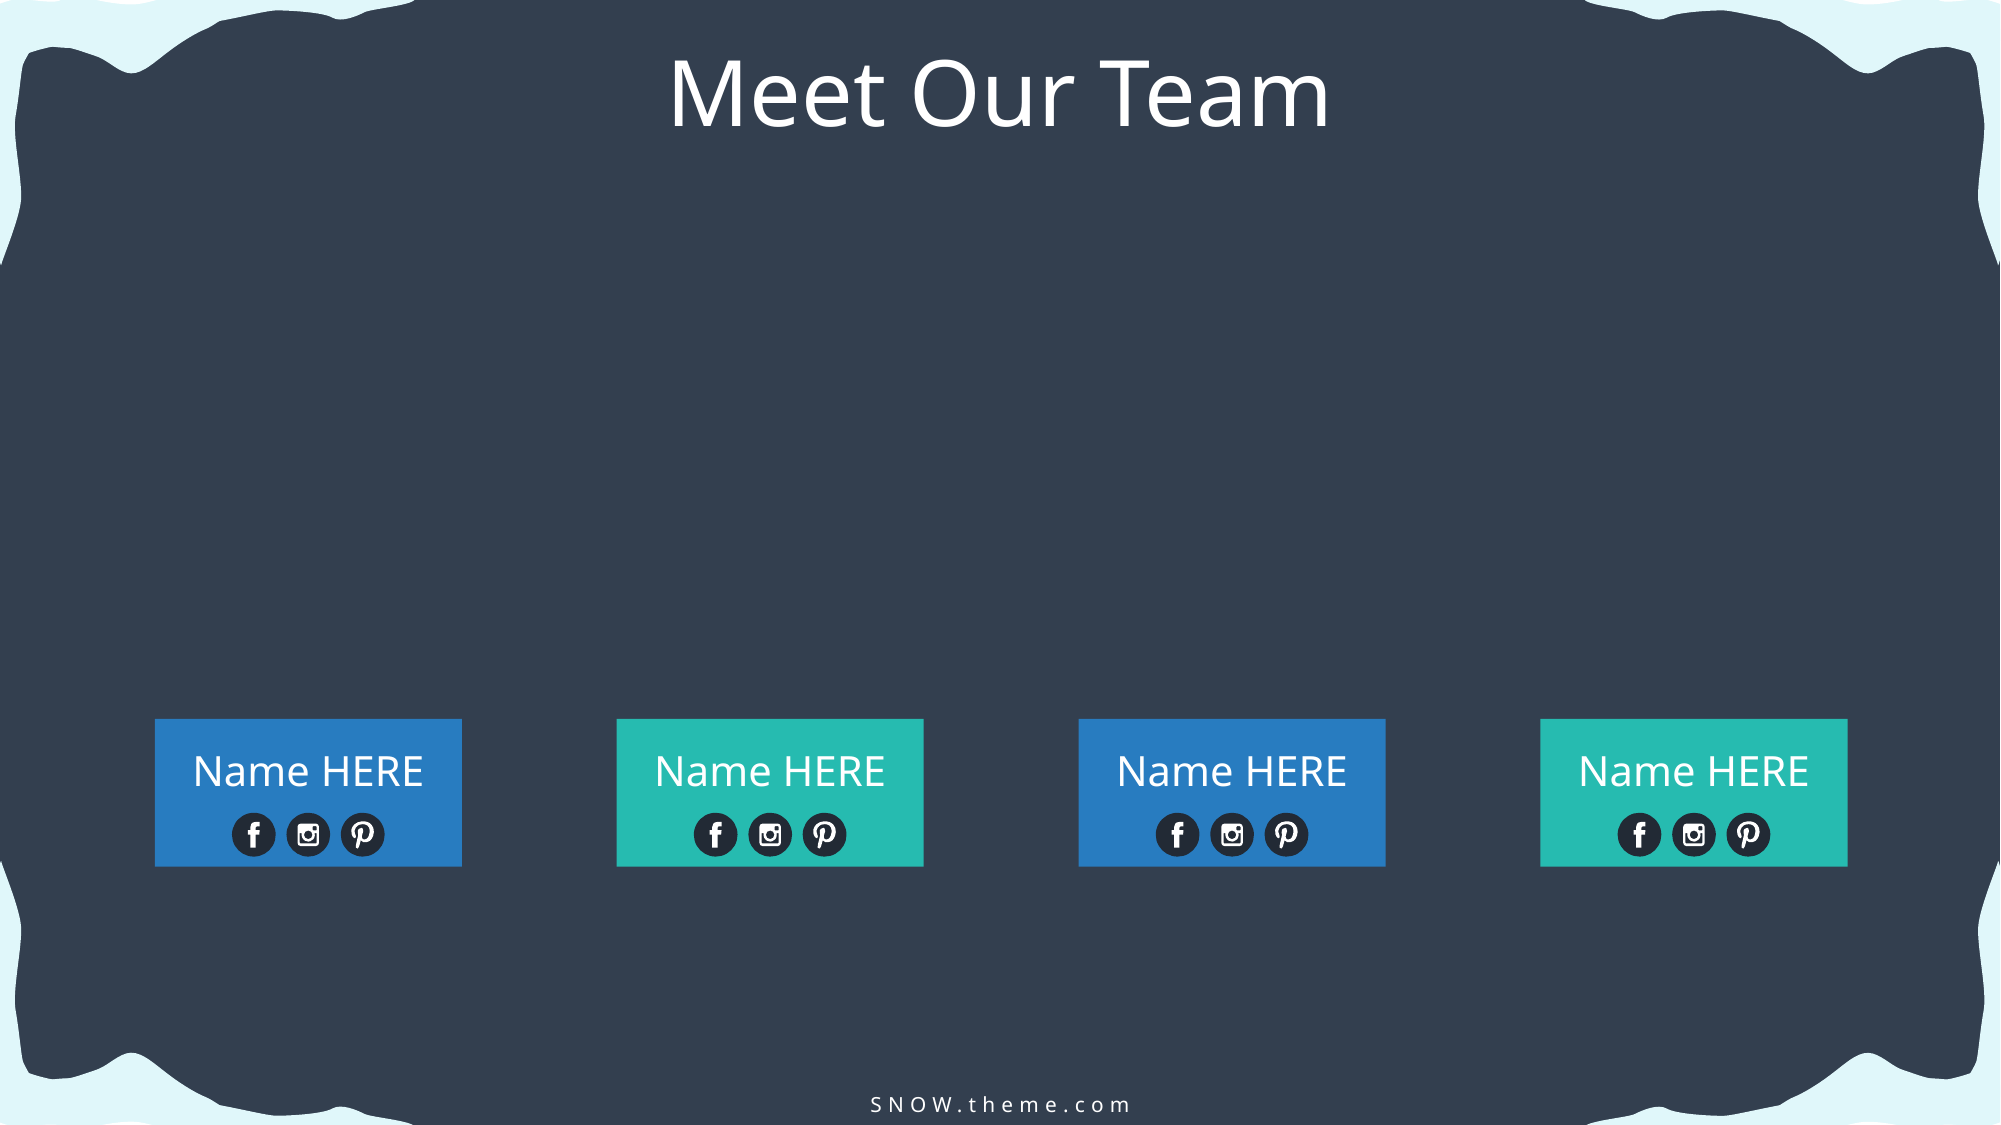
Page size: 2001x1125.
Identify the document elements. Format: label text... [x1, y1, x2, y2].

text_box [1155, 812, 1309, 857]
picture [1022, 304, 1442, 867]
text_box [1617, 812, 1771, 857]
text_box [231, 812, 385, 857]
picture [560, 304, 980, 867]
text_box Meet Our Team [651, 27, 1349, 153]
picture [98, 304, 518, 867]
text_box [693, 812, 847, 857]
picture [1484, 304, 1904, 867]
